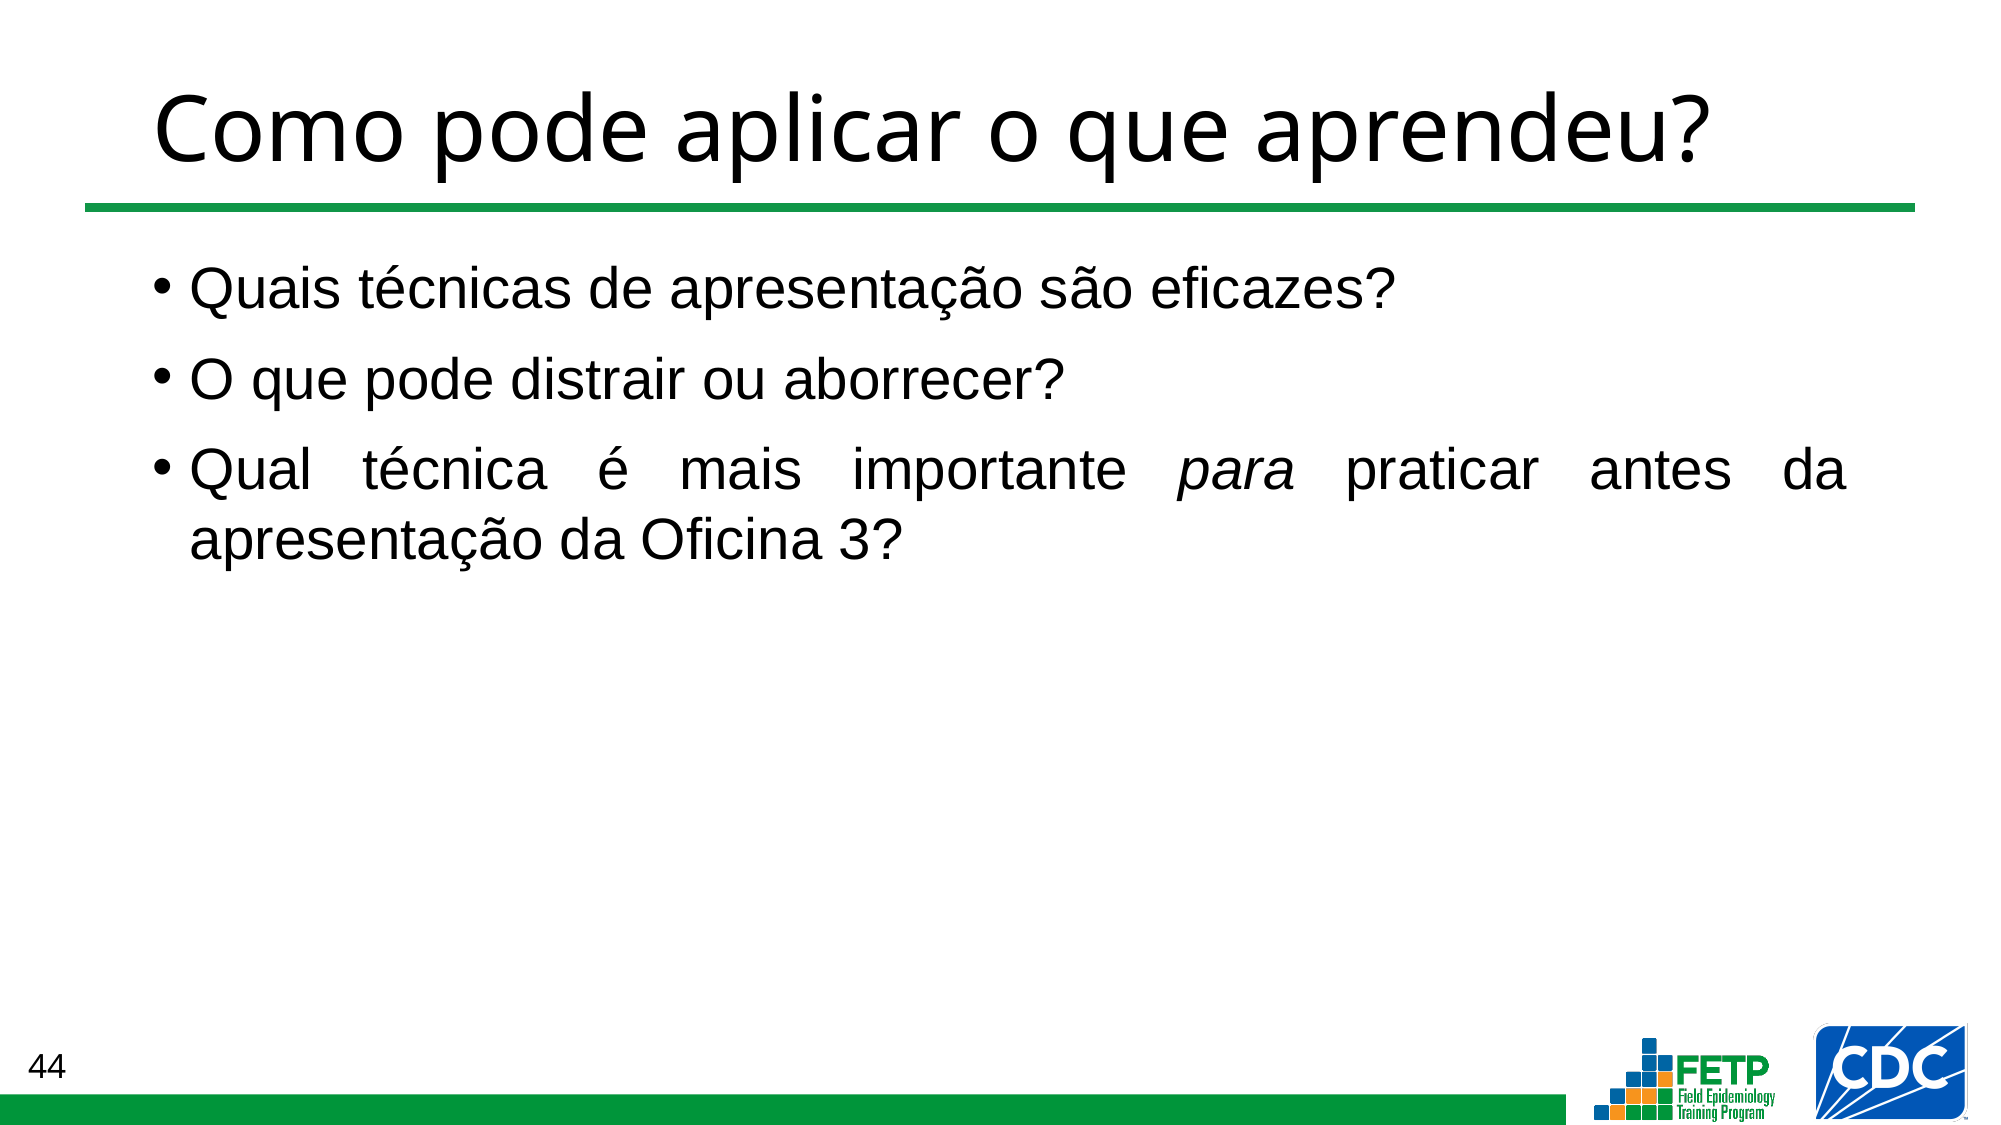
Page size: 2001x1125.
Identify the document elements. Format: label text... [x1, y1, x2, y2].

list Quais técnicas de apresentação são eficazes? O que pode distrair ou aborrecer? Qual técnica é mais importante para praticar antes da apresentação da Oficina 3? [137, 242, 1863, 1004]
picture [1594, 1038, 1775, 1122]
title Como pode aplicar o que aprendeu? [137, 75, 1863, 207]
picture [1813, 1023, 1968, 1122]
